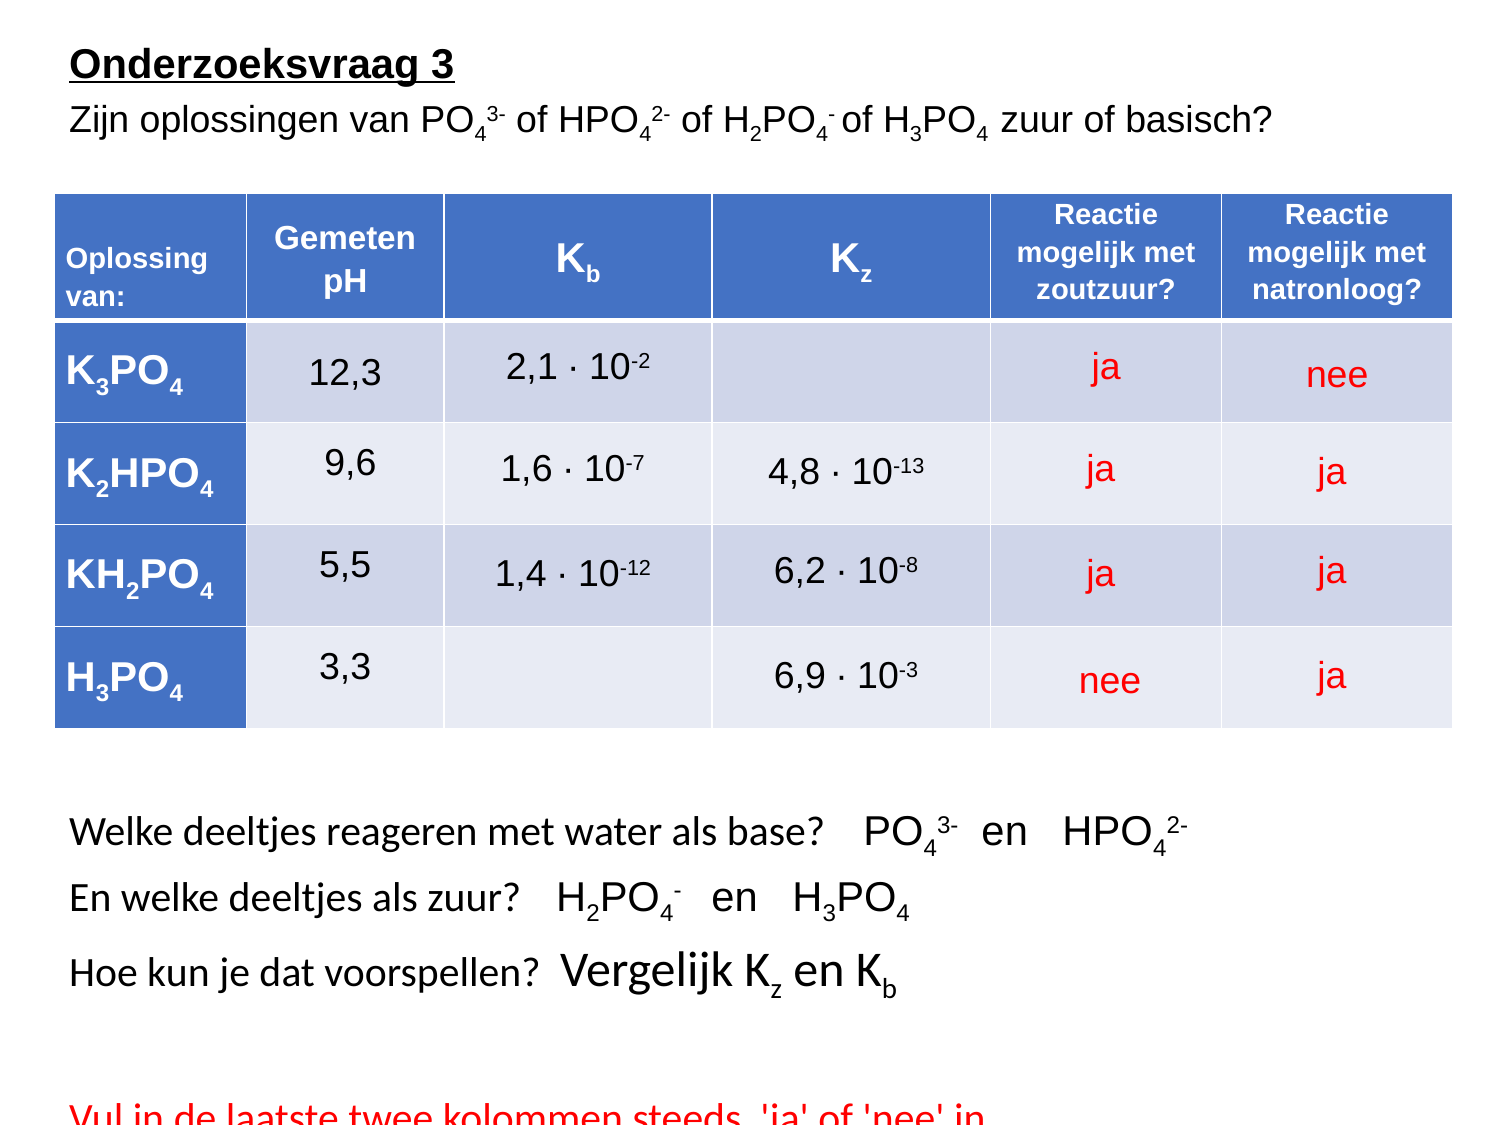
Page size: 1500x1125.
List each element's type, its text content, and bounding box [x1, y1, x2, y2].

table_cell [445, 627, 711, 728]
table_cell 1,6 ∙ 10-7 [445, 423, 711, 524]
table_cell 9,6 [247, 423, 443, 524]
table_cell 1,4 ∙ 10-12 [445, 525, 711, 626]
table_cell K2HPO4 [55, 423, 246, 524]
table_cell 6,9 ∙ 10-3 [713, 627, 990, 728]
table_header Reactie mogelijk met zoutzuur? [991, 194, 1221, 318]
table_cell ja [1222, 525, 1452, 626]
table_cell ja [1222, 627, 1452, 728]
table_cell ja [991, 423, 1221, 524]
table_cell K3PO4 [55, 323, 246, 422]
table_cell nee [1222, 323, 1452, 422]
table_cell 5,5 [247, 525, 443, 626]
table_header Reactie mogelijk met natronloog? [1222, 194, 1452, 318]
table_cell KH2PO4 [55, 525, 246, 626]
table_cell [713, 323, 990, 422]
table_header Kz [713, 194, 990, 318]
table_cell 4,8 ∙ 10-13 [713, 423, 990, 524]
table_cell 3,3 [247, 627, 443, 728]
table_cell 12,3 [247, 323, 443, 422]
table_cell ja [1222, 423, 1452, 524]
text_box Onderzoeksvraag 3 Zijn oplossingen van PO43- of HPO42- of H2PO4- of H3PO4 zuur of basisch? Welke deeltjes reageren met water als base? PO43- en HPO42- En welke deeltjes als zuur? H2PO4- en H3PO4 Hoe kun je dat voorspellen? Vergelijk Kz en Kb Vul in de laatste twee kolommen steeds 'ja' of 'nee' in. [54, 22, 1484, 1125]
table_header Kb [445, 194, 711, 318]
table_header Oplossing van: [55, 194, 246, 318]
table_cell ja [991, 525, 1221, 626]
table_cell H3PO4 [55, 627, 246, 728]
table_cell nee [991, 627, 1221, 728]
table_header Gemeten pH [247, 194, 443, 318]
table_cell 2,1 ∙ 10-2 [445, 323, 711, 422]
table_cell 6,2 ∙ 10-8 [713, 525, 990, 626]
table_cell ja [991, 323, 1221, 422]
